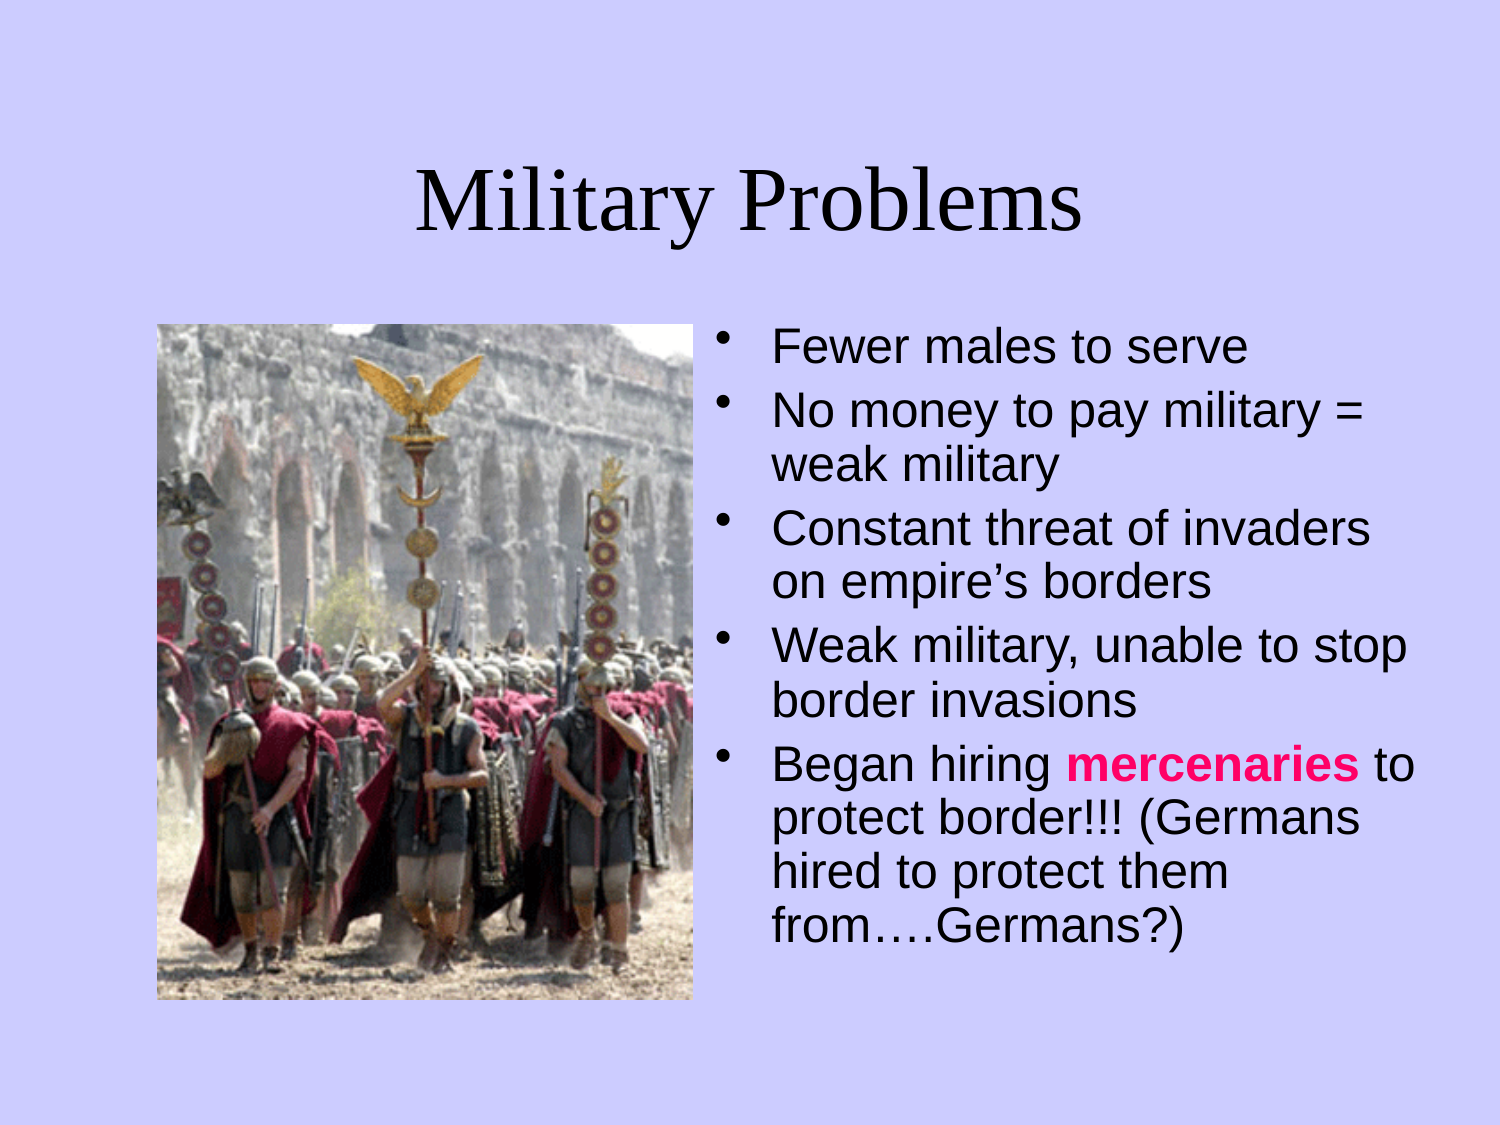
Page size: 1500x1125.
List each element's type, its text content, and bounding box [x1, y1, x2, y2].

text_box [157, 324, 693, 1001]
list Fewer males to serve No money to pay military = weak military Constant threat of invaders on empire’s borders Weak military, unable to stop border invasions Began hiring mercenaries to protect border!!! (Germans hired to protect them from….Germans?) [699, 312, 1451, 988]
title Military Problems [112, 99, 1388, 288]
